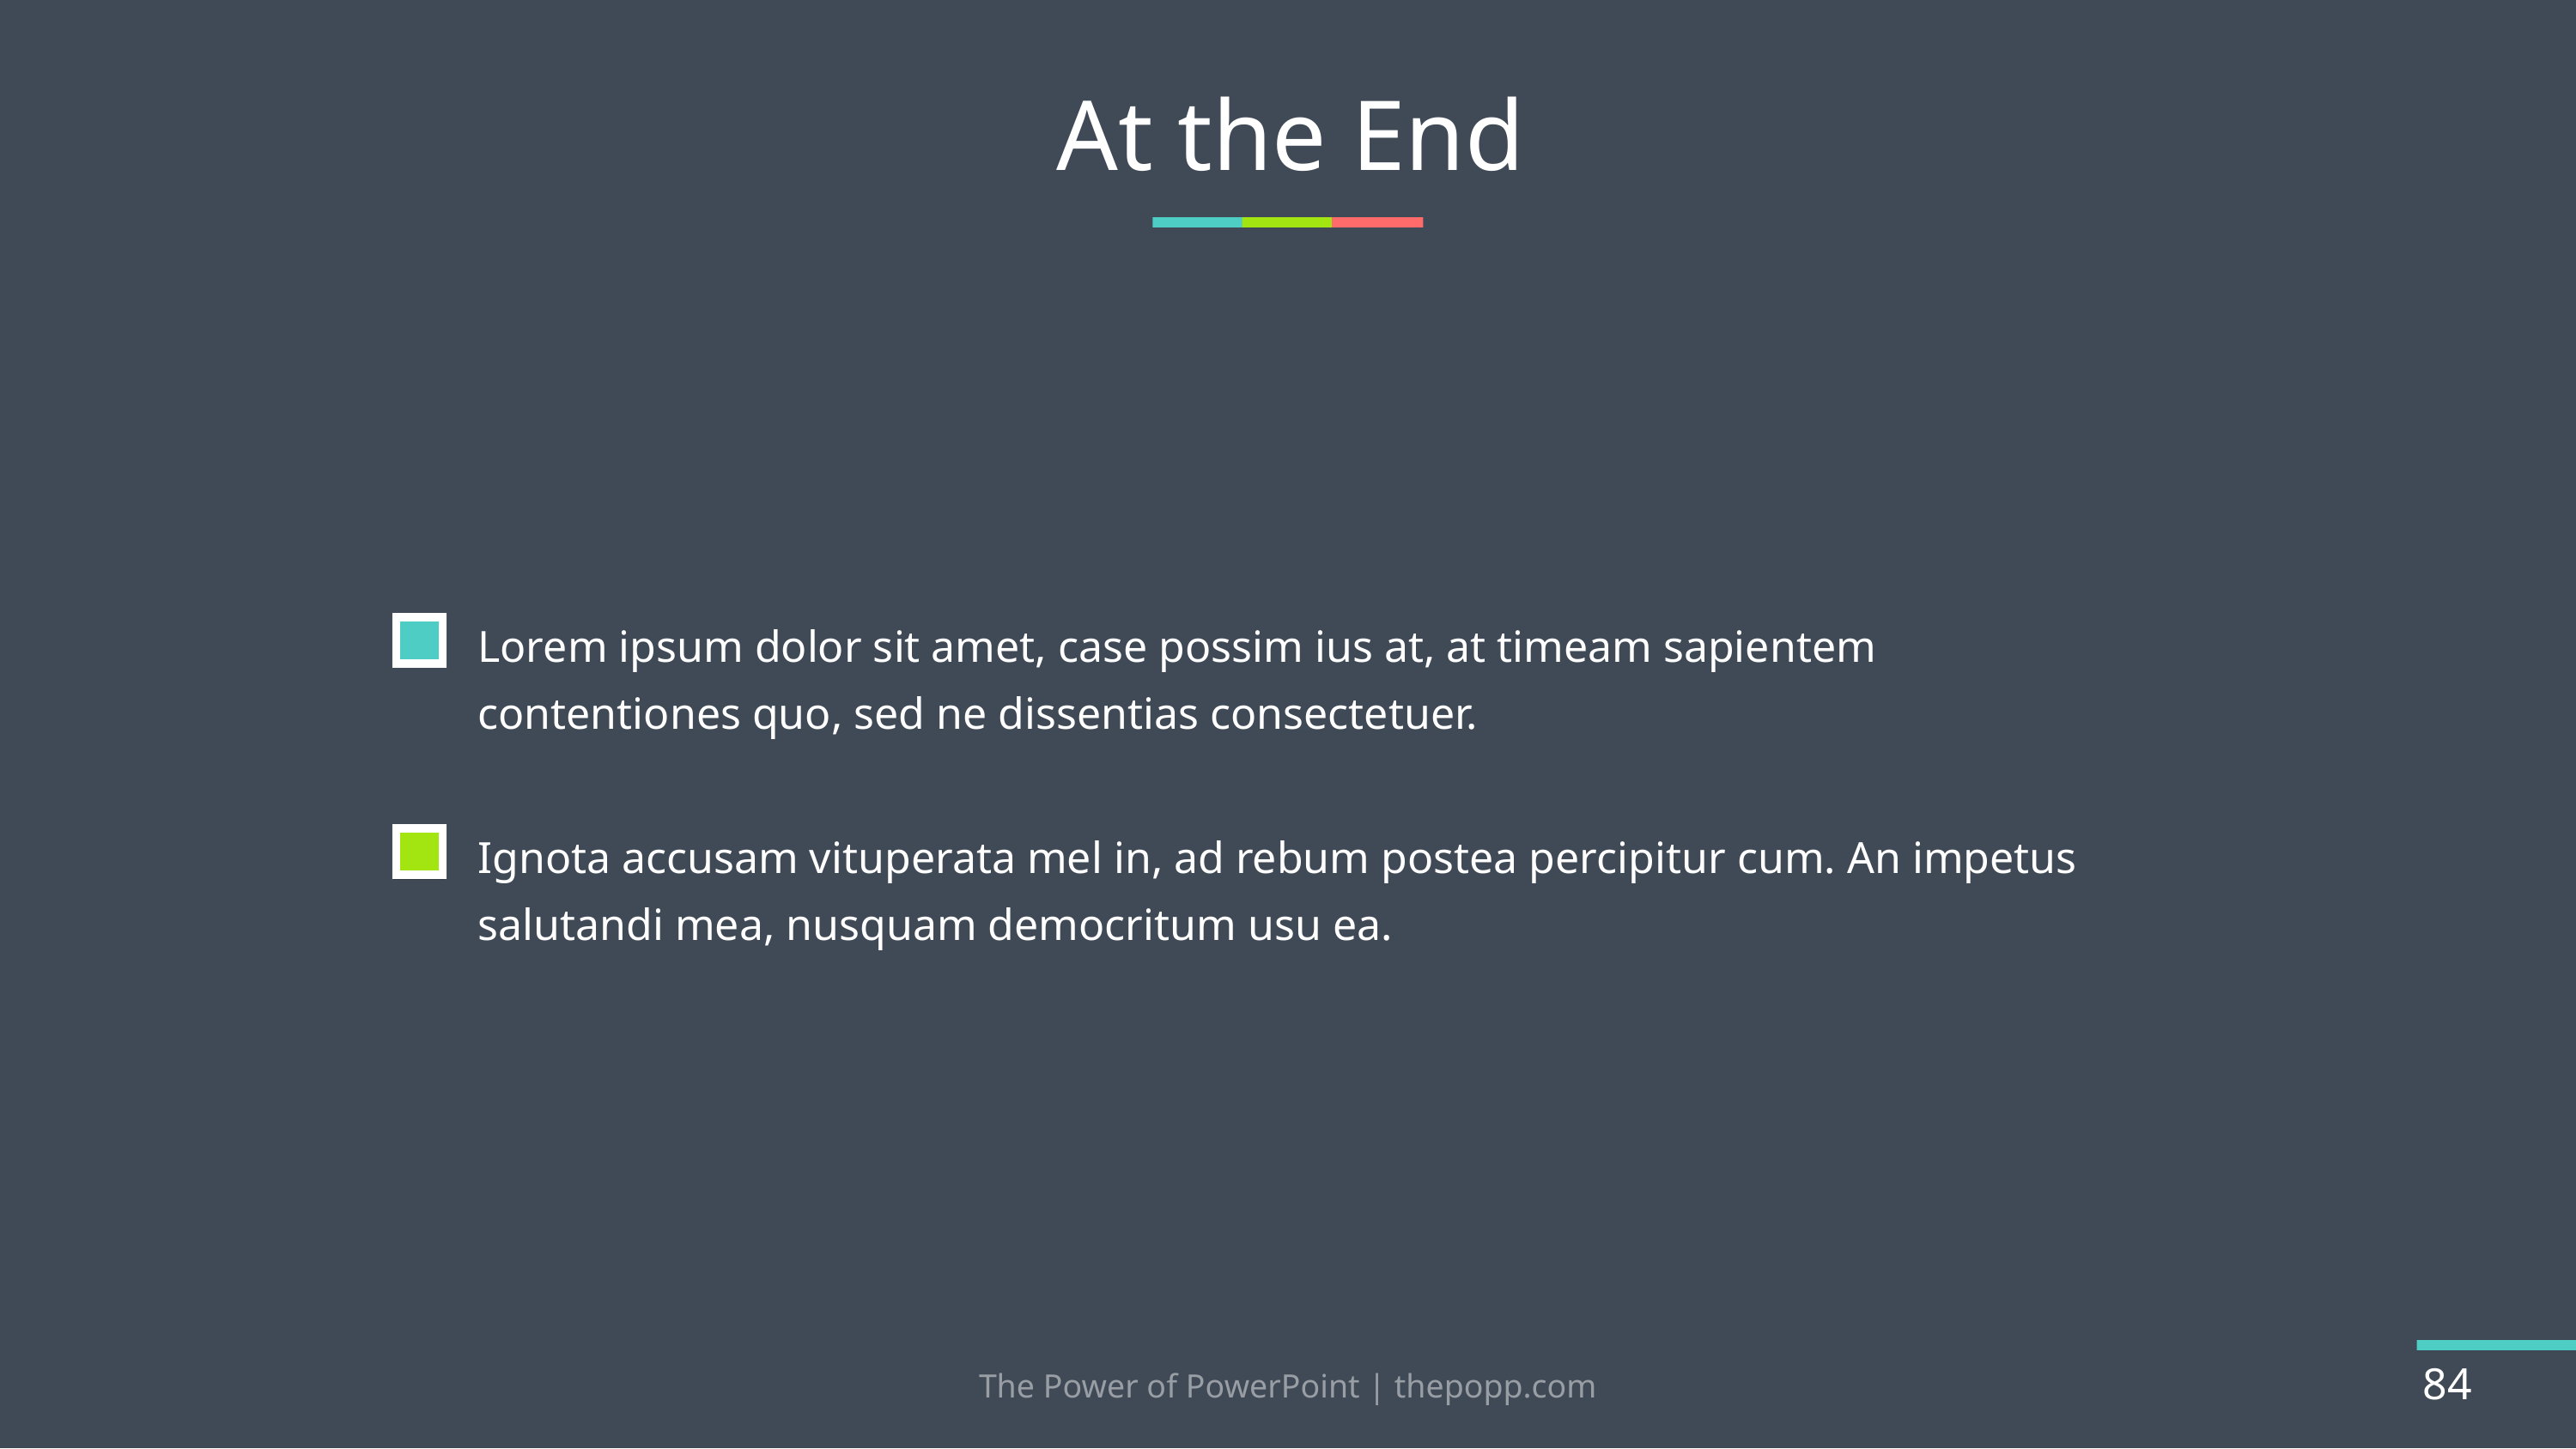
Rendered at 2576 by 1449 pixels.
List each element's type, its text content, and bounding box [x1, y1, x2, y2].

footer The Power of PowerPoint | thepopp.com [853, 1349, 1723, 1427]
list Ignota accusam vituperata mel in, ad rebum postea percipitur cum. An impetus salutandi mea, nusquam democritum usu ea. [465, 808, 2147, 982]
title At the End [69, 49, 2512, 230]
slide_number 84 [2409, 1351, 2576, 1421]
list Lorem ipsum dolor sit amet, case possim ius at, at timeam sapientem contentiones quo, sed ne dissentias consectetuer. [465, 597, 2147, 771]
